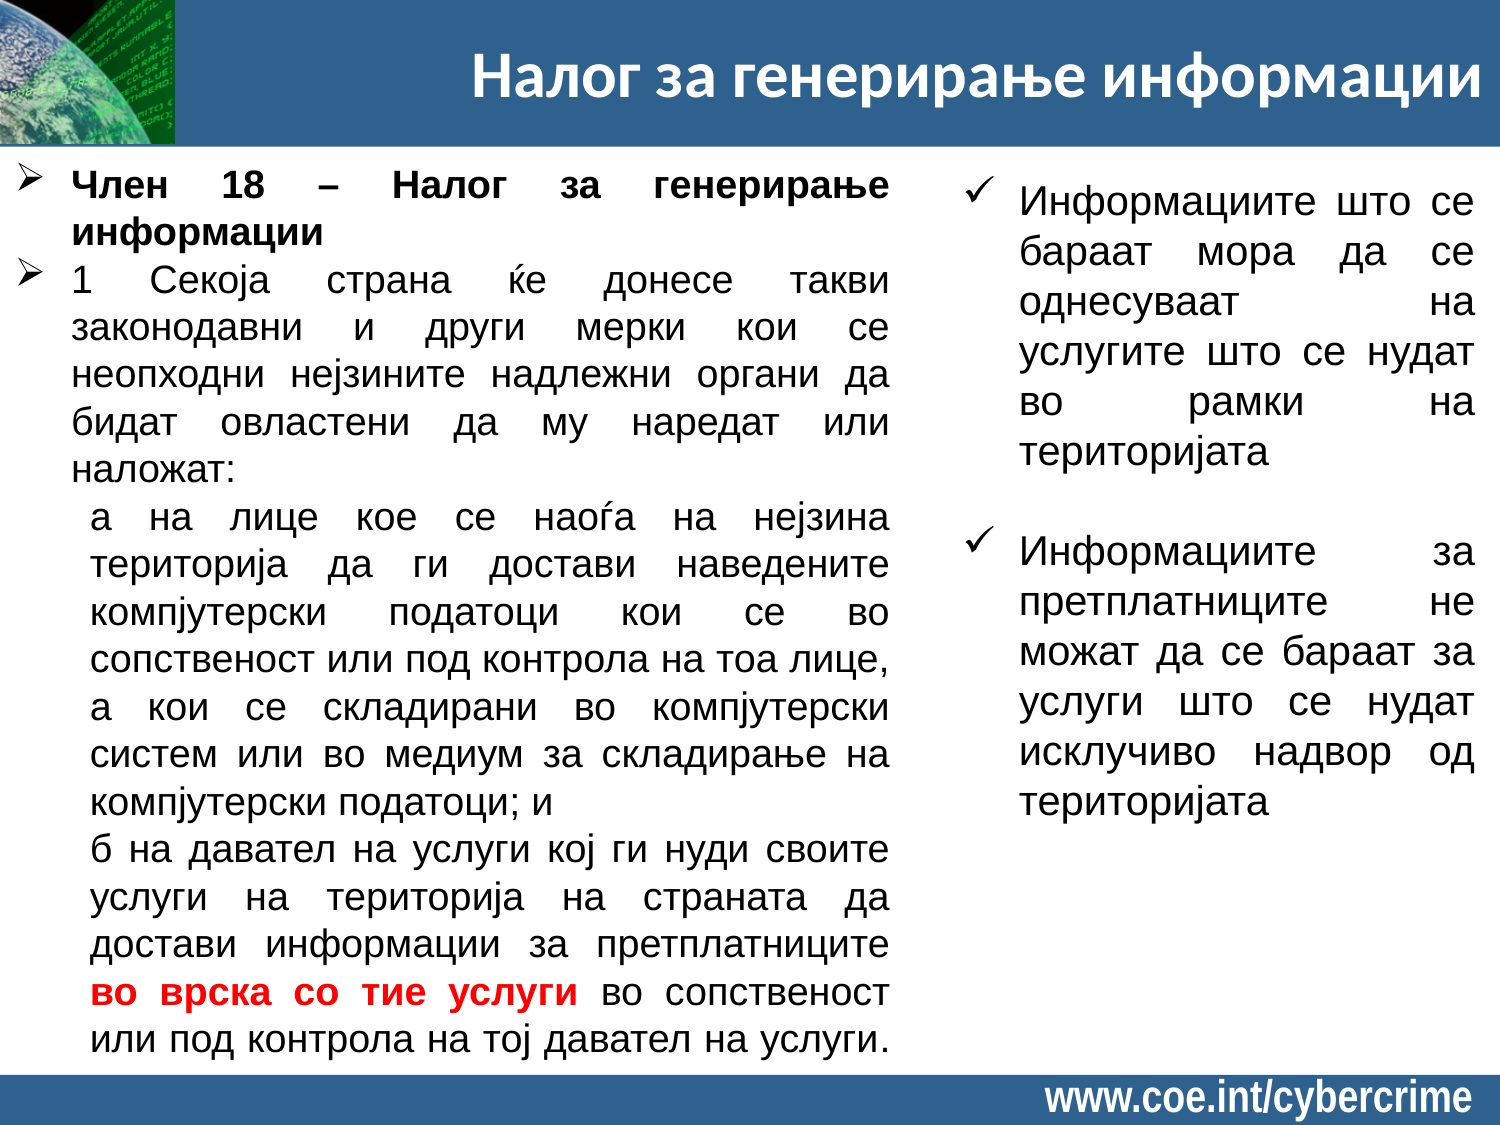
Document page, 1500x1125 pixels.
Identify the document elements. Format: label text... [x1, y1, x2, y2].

text_box www.coe.int/cybercrime [1030, 1059, 1500, 1125]
text_box Член 18 – Налог за генерирање информации 1 Секоја страна ќе донесе такви законодавни и други мерки кои се неопходни нејзините надлежни органи да бидат овластени да му наредат или наложат: а на лице кое се наоѓа на нејзина територија да ги достави наведените компјутерски податоци кои се во сопственост или под контрола на тоа лице, а кои се складирани во компјутерски систем или во медиум за складирање на компјутерски податоци; и б на давател на услуги кој ги нуди своите услуги на територија на страната да достави информации за претплатниците во врска со тие услуги во сопственост или под контрола на тој давател на услуги. [0, 151, 906, 1116]
text_box [0, 1073, 1030, 1125]
text_box Налог за генерирање информации [177, 0, 1500, 149]
text_box Информациите што се бараат мора да се однесуваат на услугите што се нудат во рамки на територијата Информациите за претплатниците не можат да се бараат за услуги што се нудат исклучиво надвор од територијата [947, 166, 1490, 832]
picture [0, 0, 175, 144]
